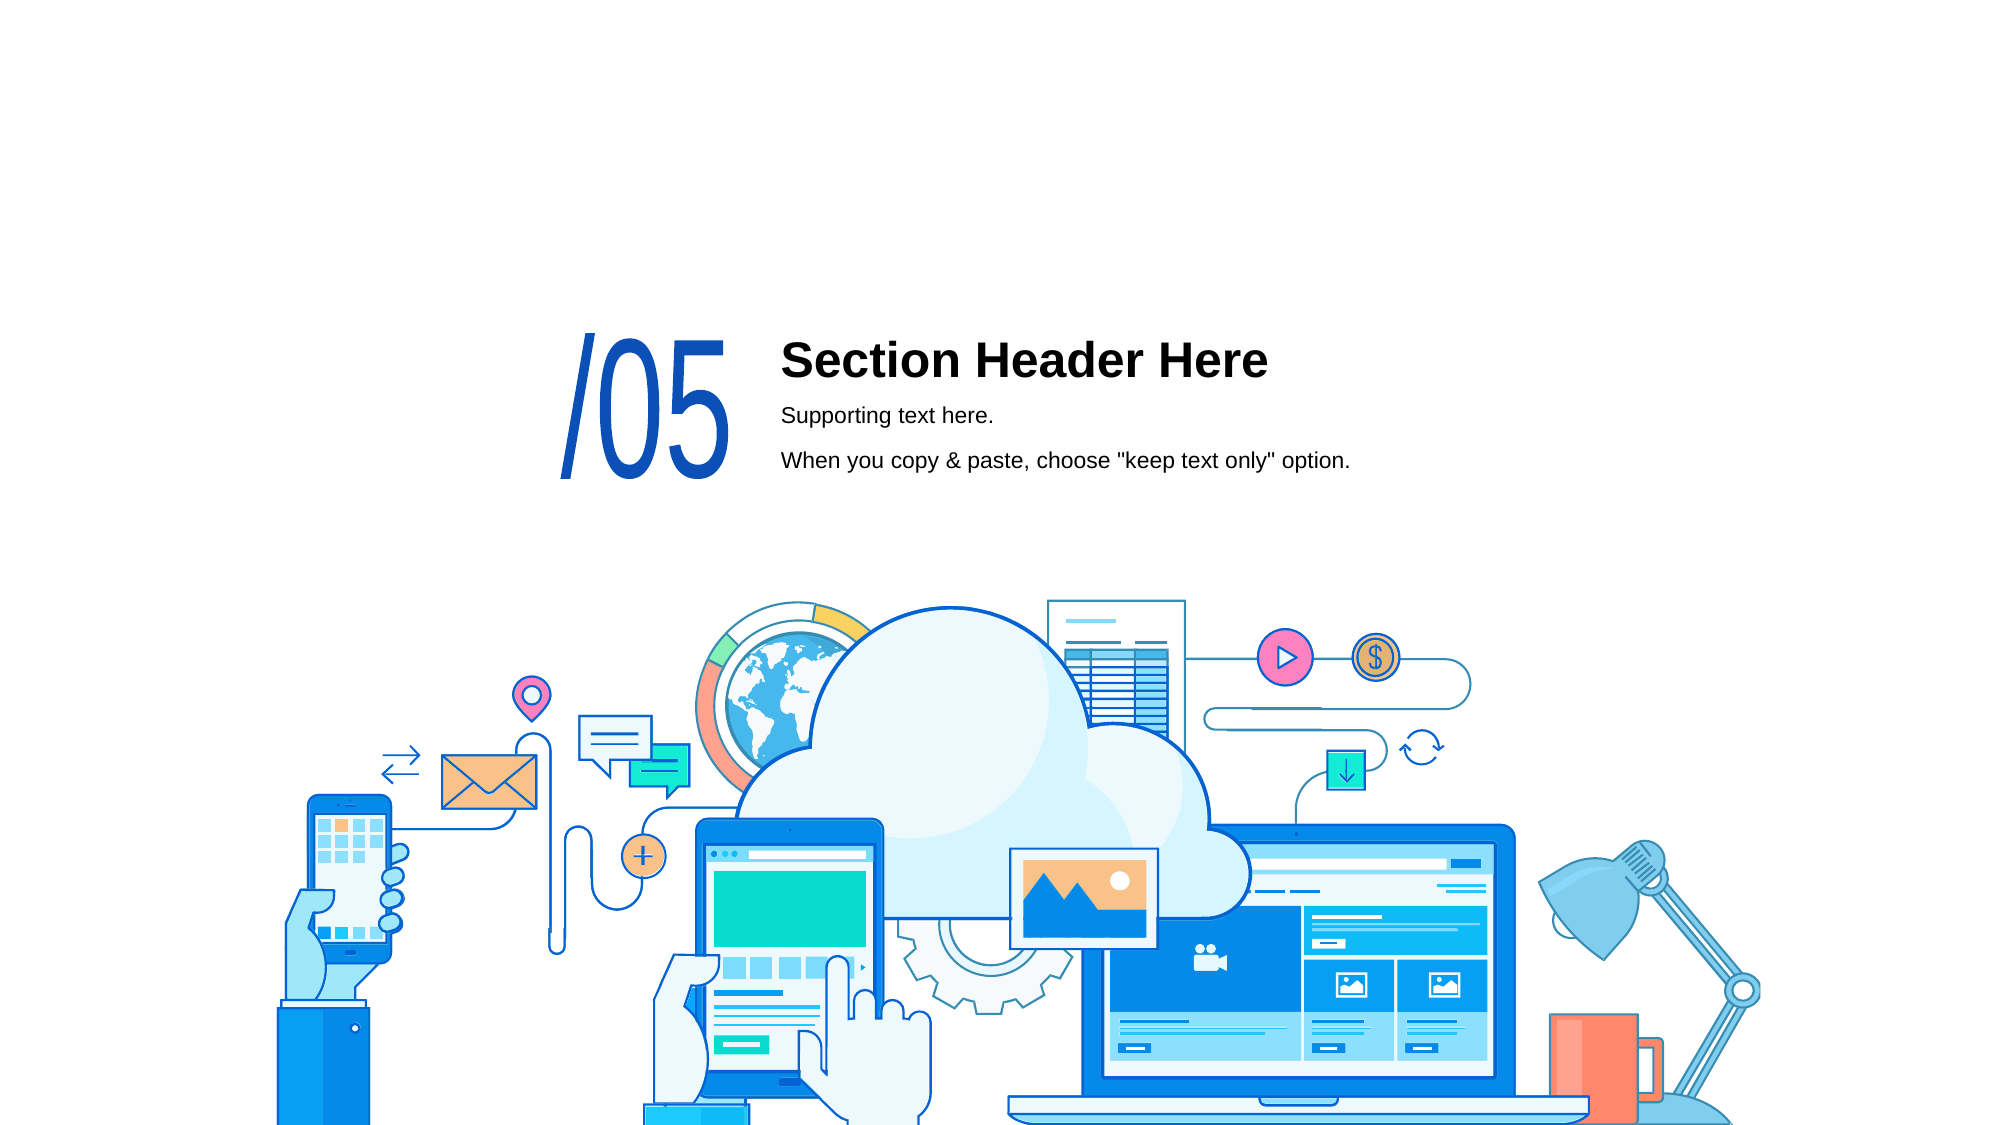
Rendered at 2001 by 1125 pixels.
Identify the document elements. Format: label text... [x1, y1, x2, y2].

list Supporting text here. When you copy & paste, choose "keep text only" option. [765, 395, 1655, 563]
title Section Header Here [765, 249, 1655, 395]
